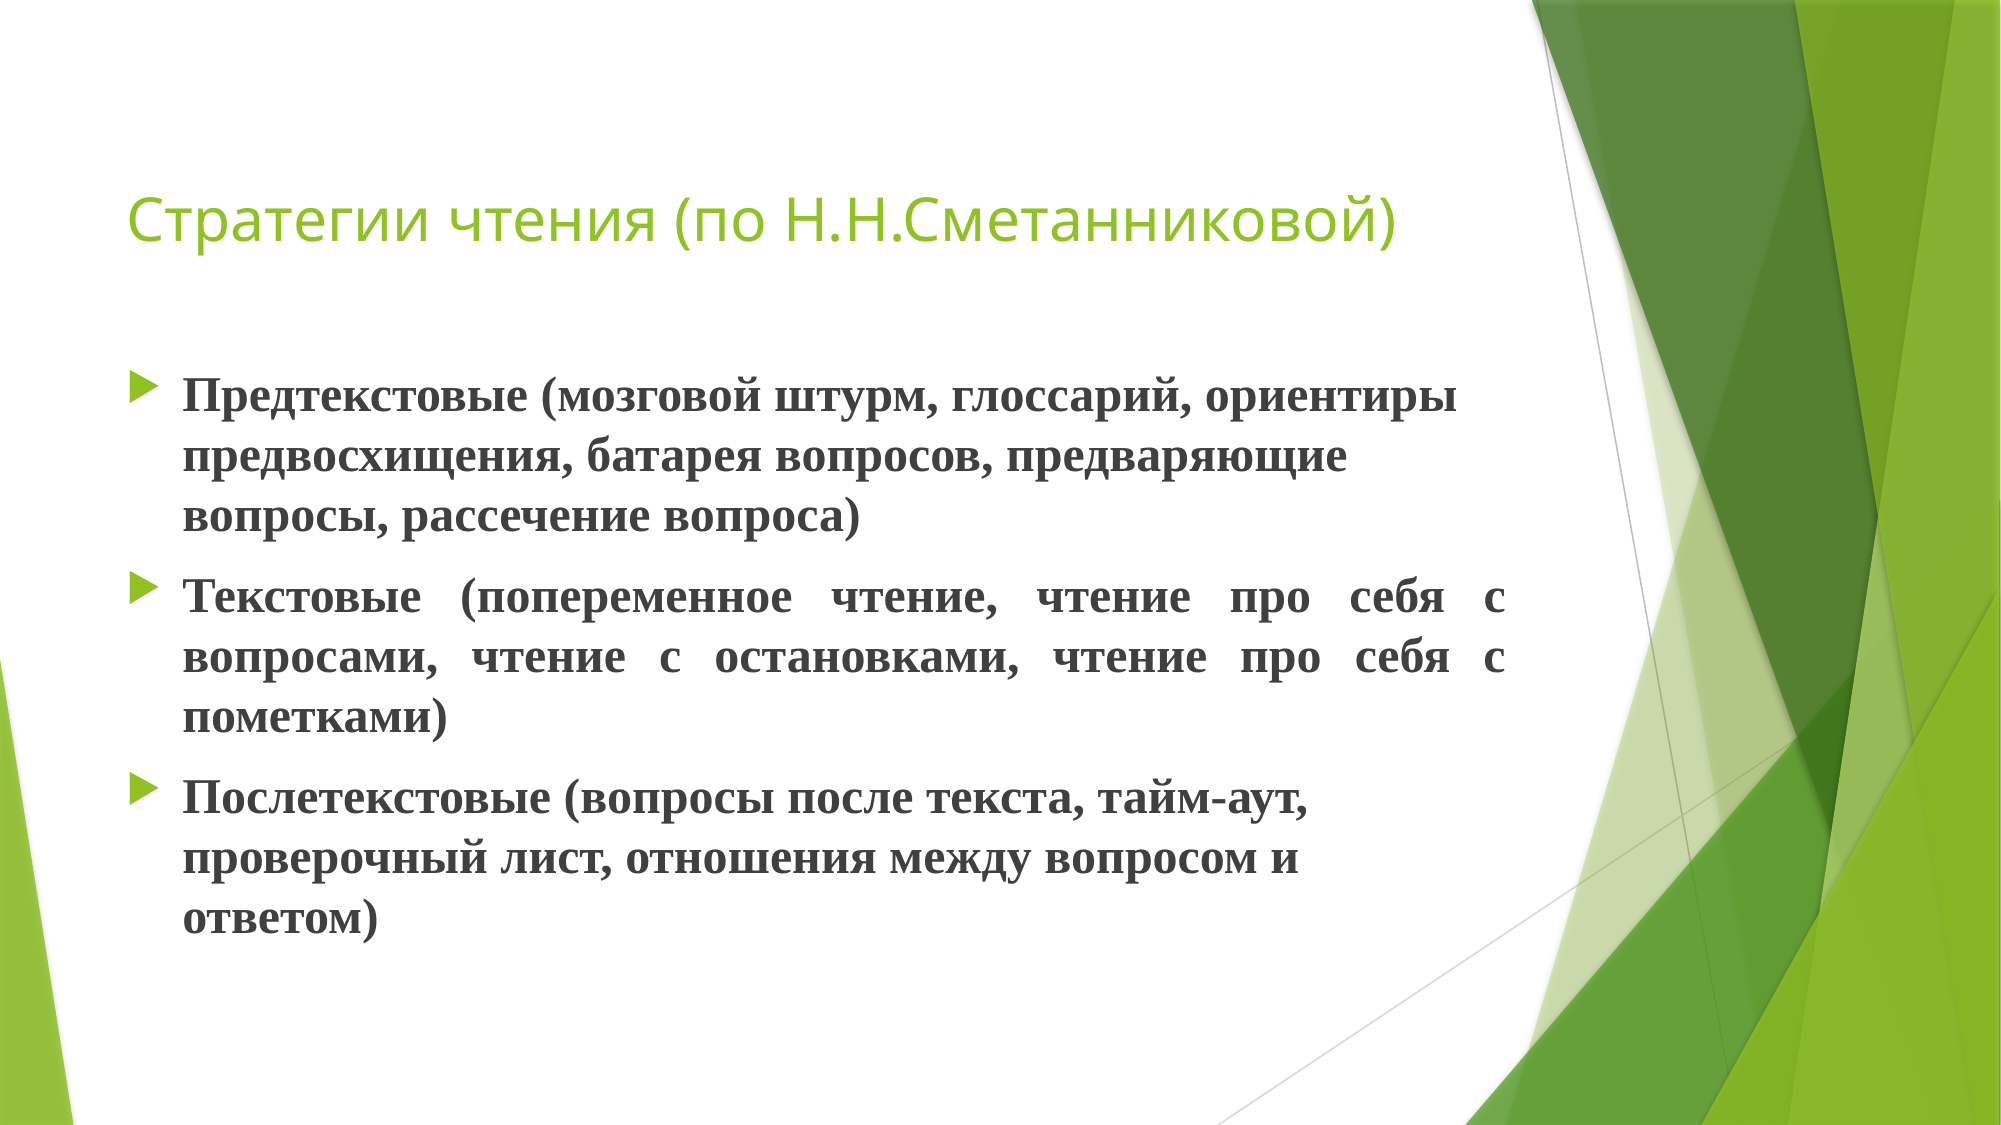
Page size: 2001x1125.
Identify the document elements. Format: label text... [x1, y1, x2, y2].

list Предтекстовые (мозговой штурм, глоссарий, ориентиры предвосхищения, батарея вопросов, предваряющие вопросы, рассечение вопроса) Текстовые (попеременное чтение, чтение про себя с вопросами, чтение с остановками, чтение про себя с пометками) Послетекстовые (вопросы после текста, тайм-аут, проверочный лист, отношения между вопросом и ответом) [111, 354, 1522, 992]
title Стратегии чтения (по Н.Н.Сметанниковой) [111, 99, 1522, 317]
